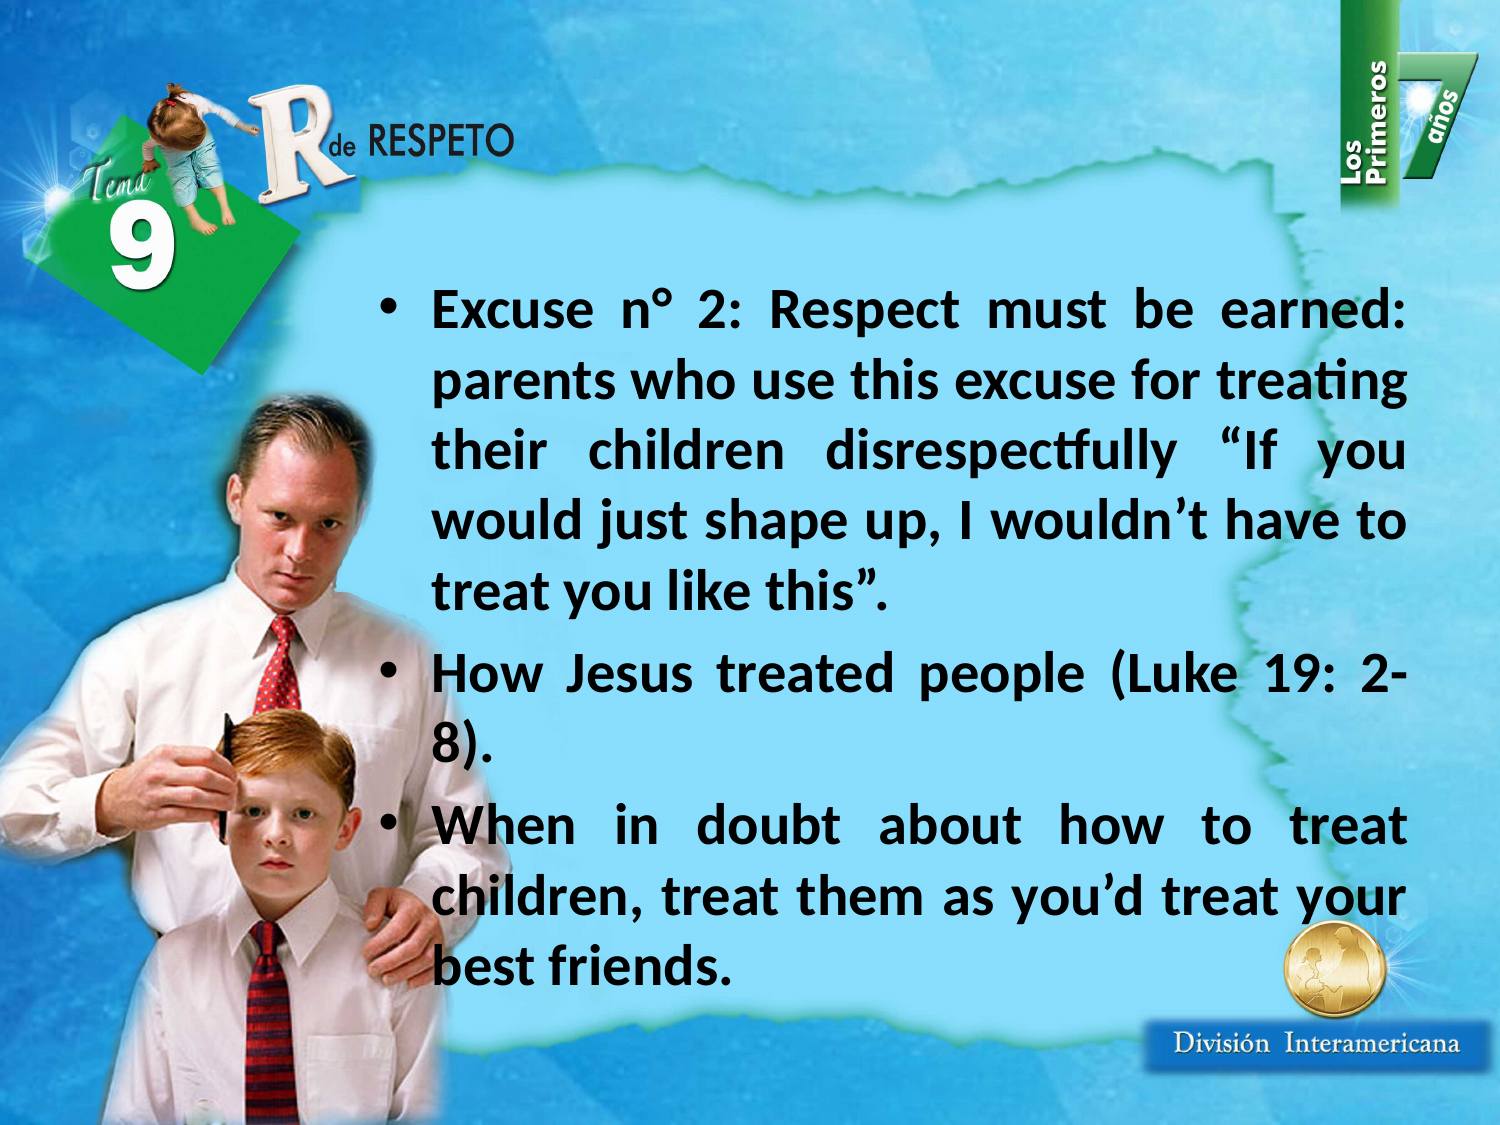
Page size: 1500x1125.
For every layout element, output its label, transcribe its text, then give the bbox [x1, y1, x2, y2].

picture [0, 0, 1500, 1125]
list Excuse n° 2: Respect must be earned: parents who use this excuse for treating their children disrespectfully “If you would just shape up, I wouldn’t have to treat you like this”. How Jesus treated people (Luke 19: 2-8). When in doubt about how to treat children, treat them as you’d treat your best friends. [363, 262, 1425, 1005]
